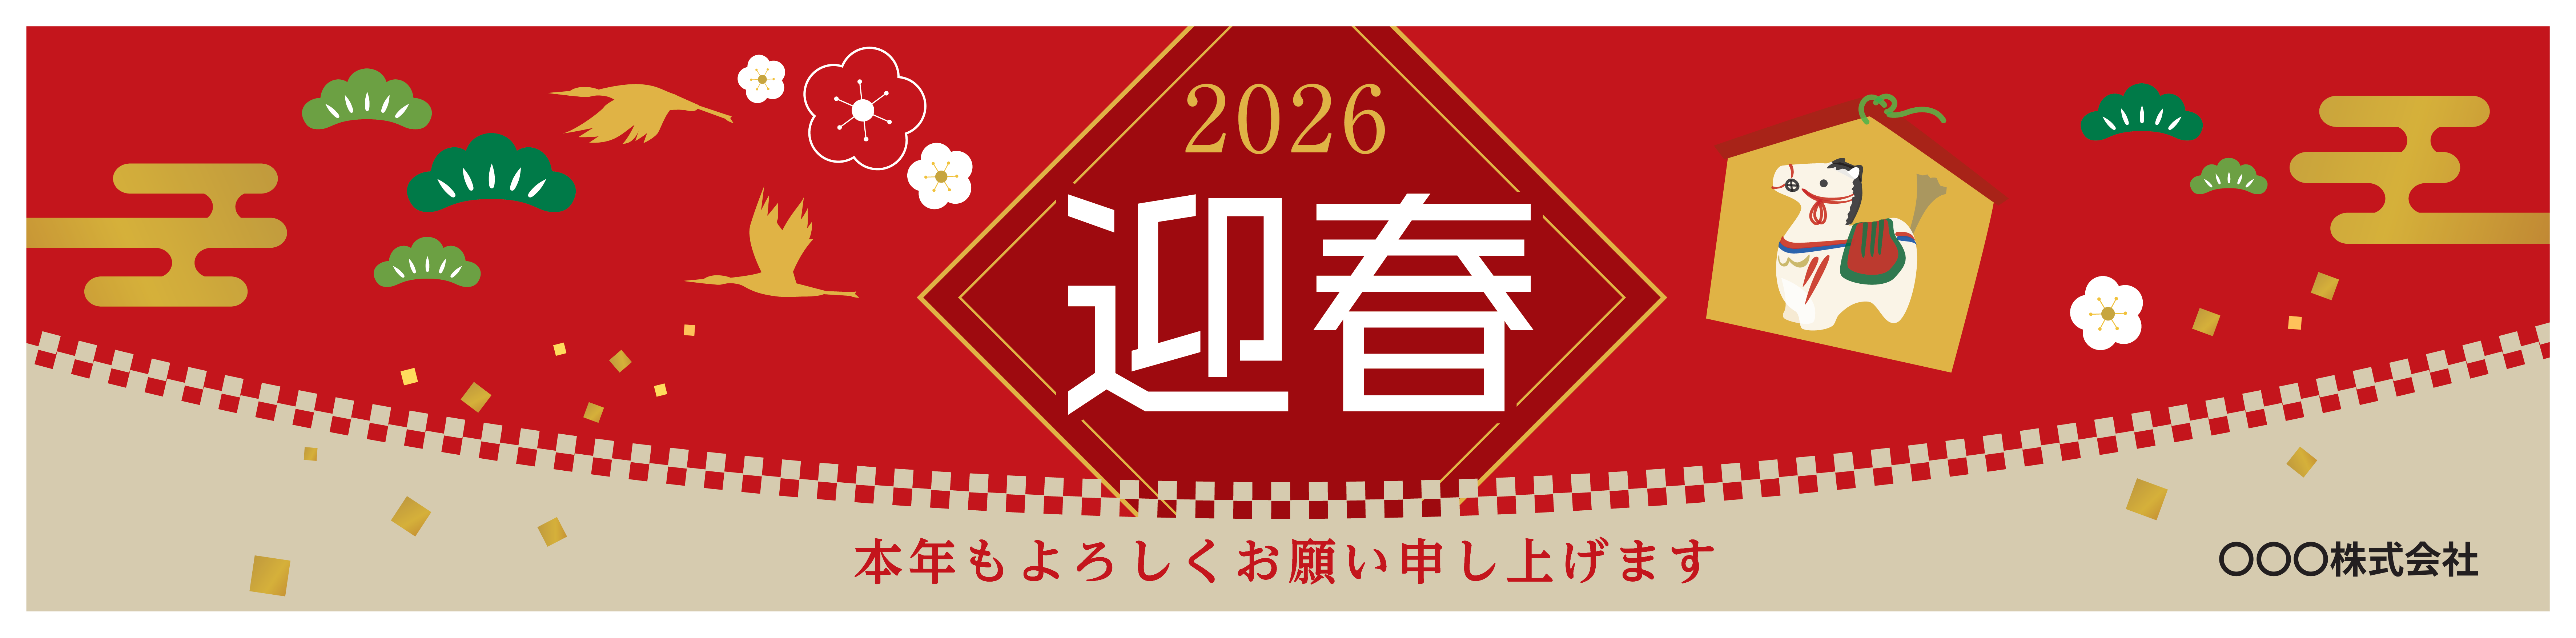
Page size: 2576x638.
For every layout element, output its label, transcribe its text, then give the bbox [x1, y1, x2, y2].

title 〇〇〇株式会社 [2216, 536, 2485, 582]
picture [26, 26, 2550, 611]
